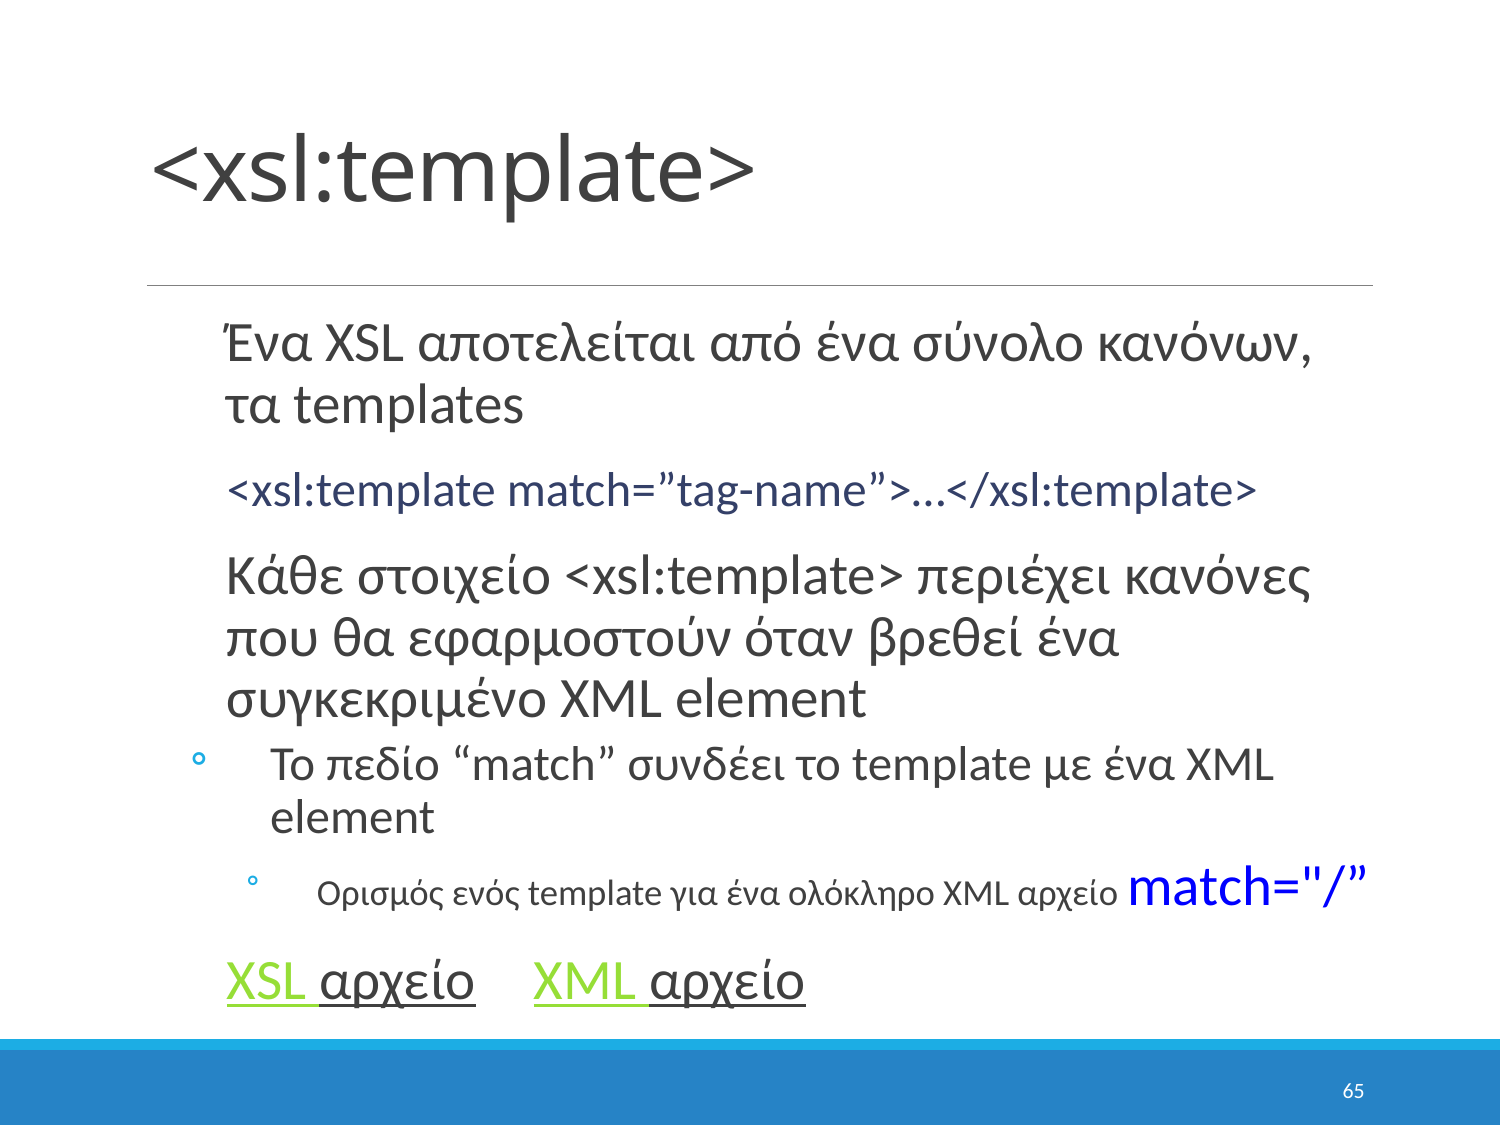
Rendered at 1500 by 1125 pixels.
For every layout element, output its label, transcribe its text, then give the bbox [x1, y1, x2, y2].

slide_number 65 [1218, 1059, 1380, 1120]
title <xsl:template> [135, 43, 1373, 227]
list Ένα XSL αποτελείται από ένα σύνολο κανόνων, τα templates <xsl:template match=”tag-name”>…</xsl:template> Κάθε στοιχείο <xsl:template> περιέχει κανόνες που θα εφαρμοστούν όταν βρεθεί ένα συγκεκριμένο XML element Το πεδίο “match” συνδέει το template με ένα XML element Ορισμός ενός template για ένα ολόκληρο XML αρχείο match="/” XSL αρχείο XML αρχείο [135, 304, 1373, 1029]
